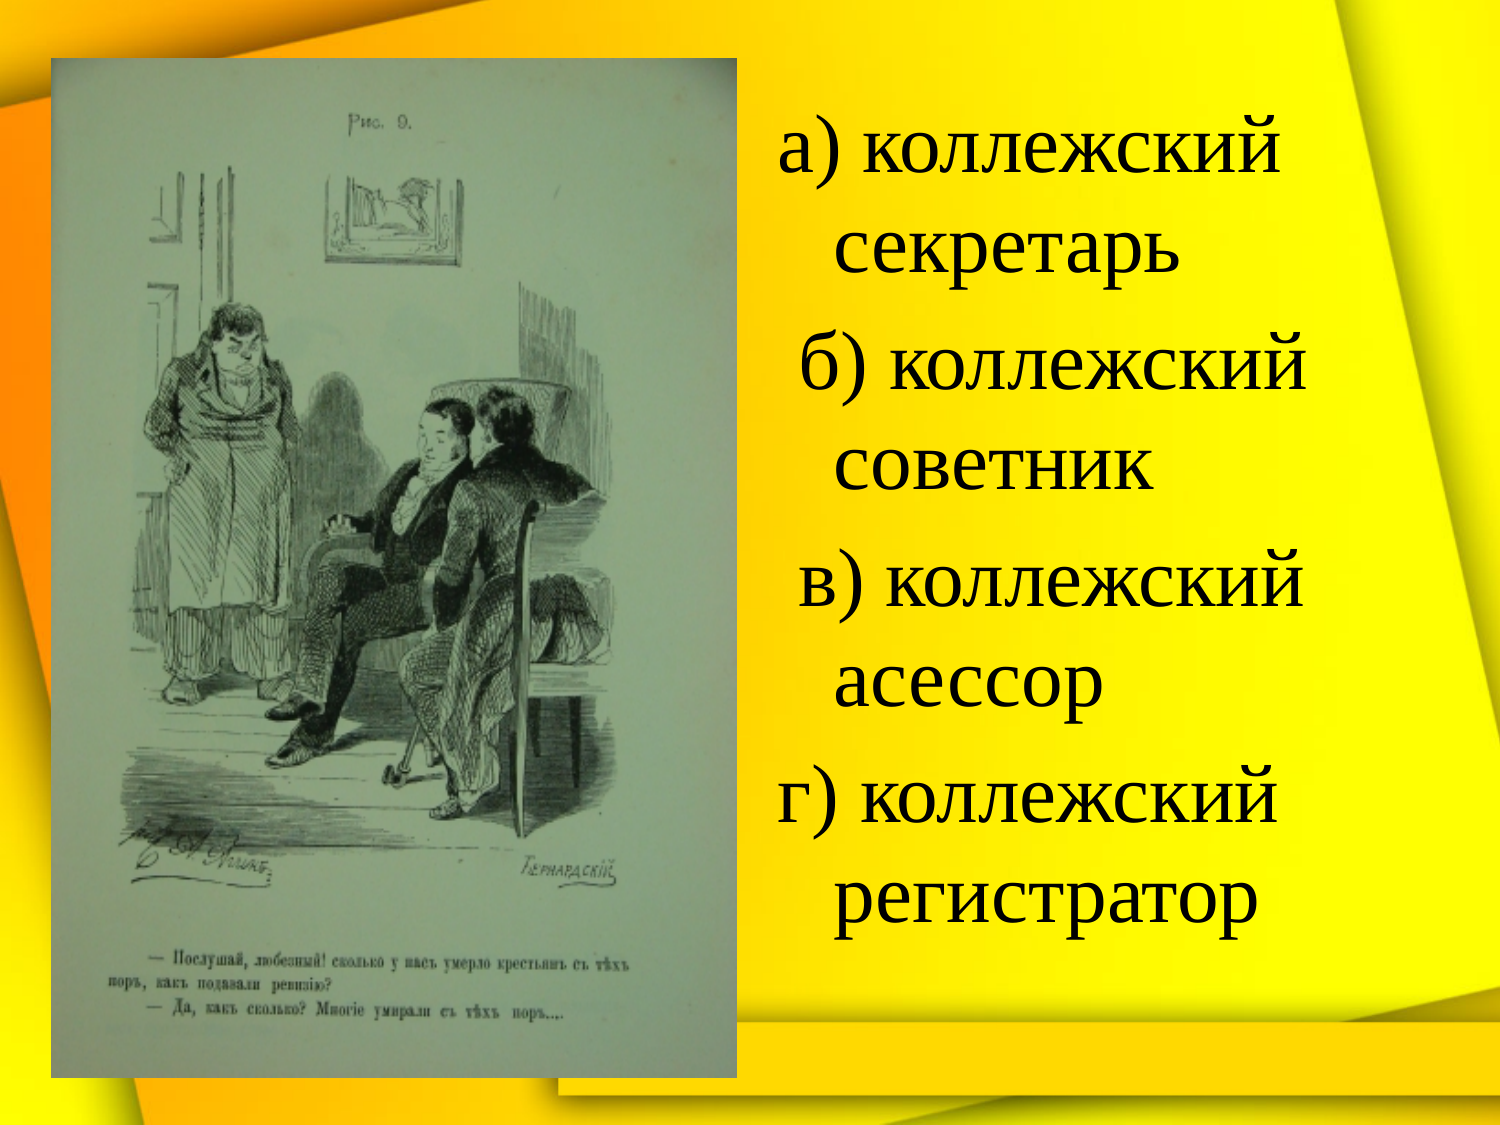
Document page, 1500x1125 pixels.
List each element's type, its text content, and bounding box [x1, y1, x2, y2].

picture [0, 0, 1500, 1125]
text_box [50, 58, 737, 1079]
list а) коллежский секретарь б) коллежский советник в) коллежский асессор г) коллежский регистратор [762, 81, 1454, 1091]
